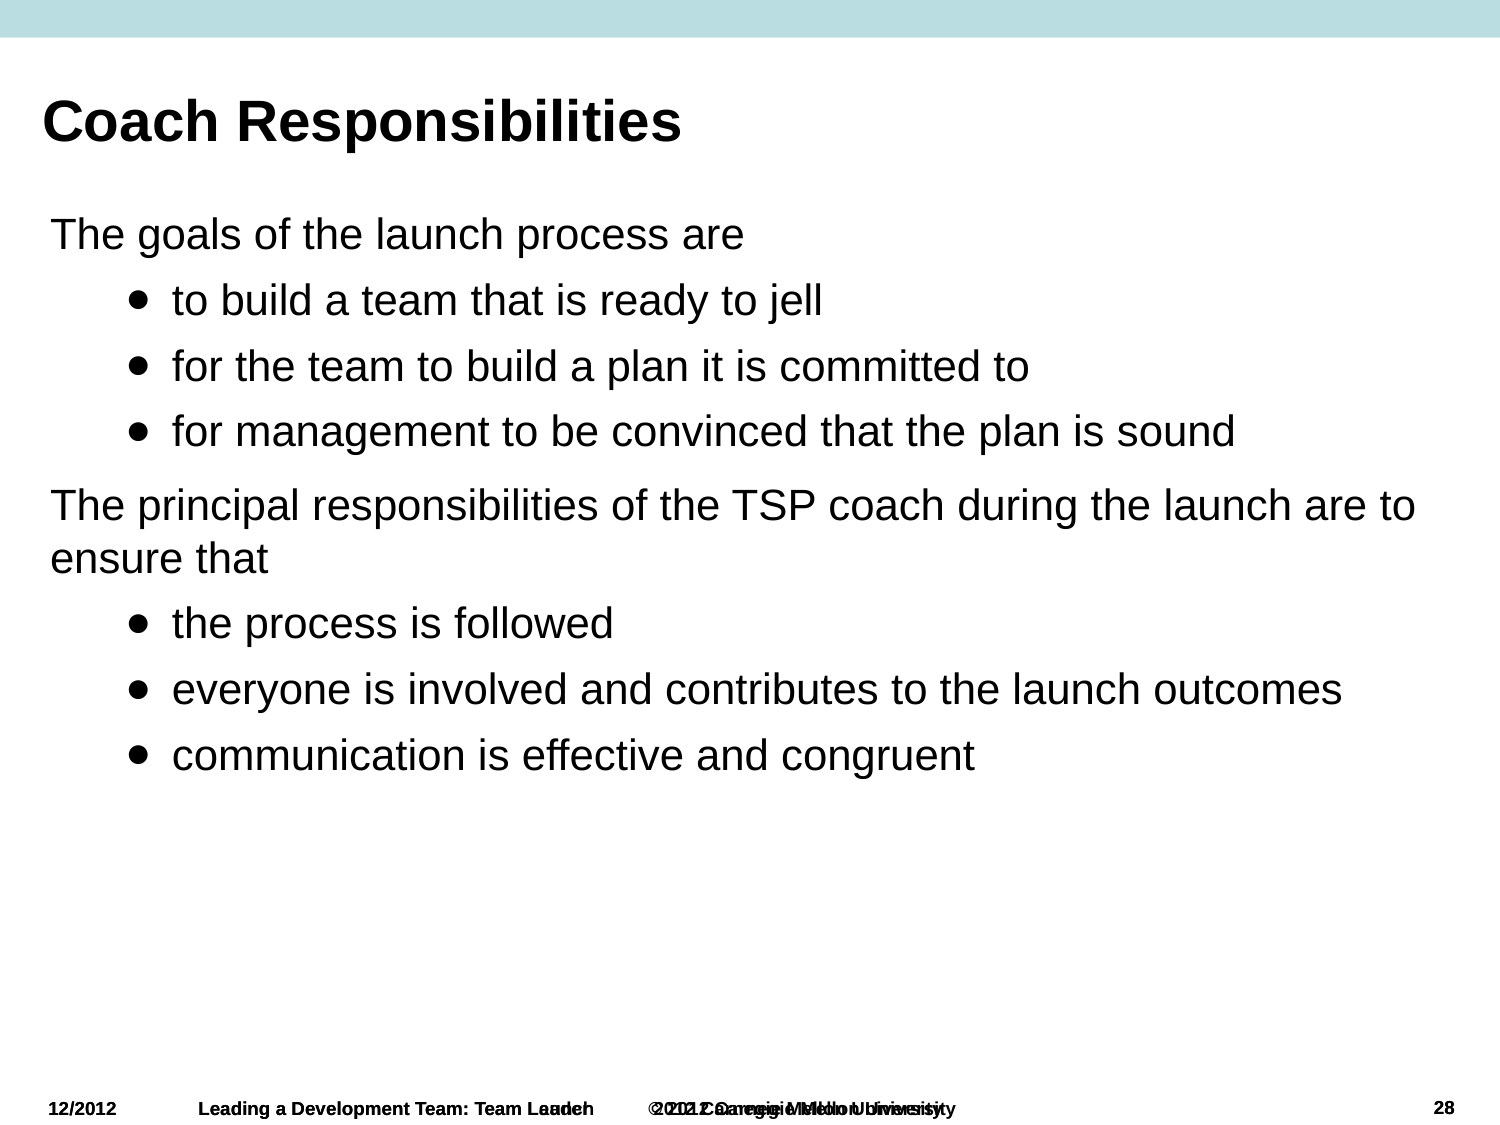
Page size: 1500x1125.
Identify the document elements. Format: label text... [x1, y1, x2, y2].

list The goals of the launch process are to build a team that is ready to jell for the team to build a plan it is committed to for management to be convinced that the plan is sound The principal responsibilities of the TSP coach during the launch are to ensure that the process is followed everyone is involved and contributes to the launch outcomes communication is effective and congruent [50, 205, 1437, 969]
title Coach Responsibilities [42, 96, 1438, 153]
